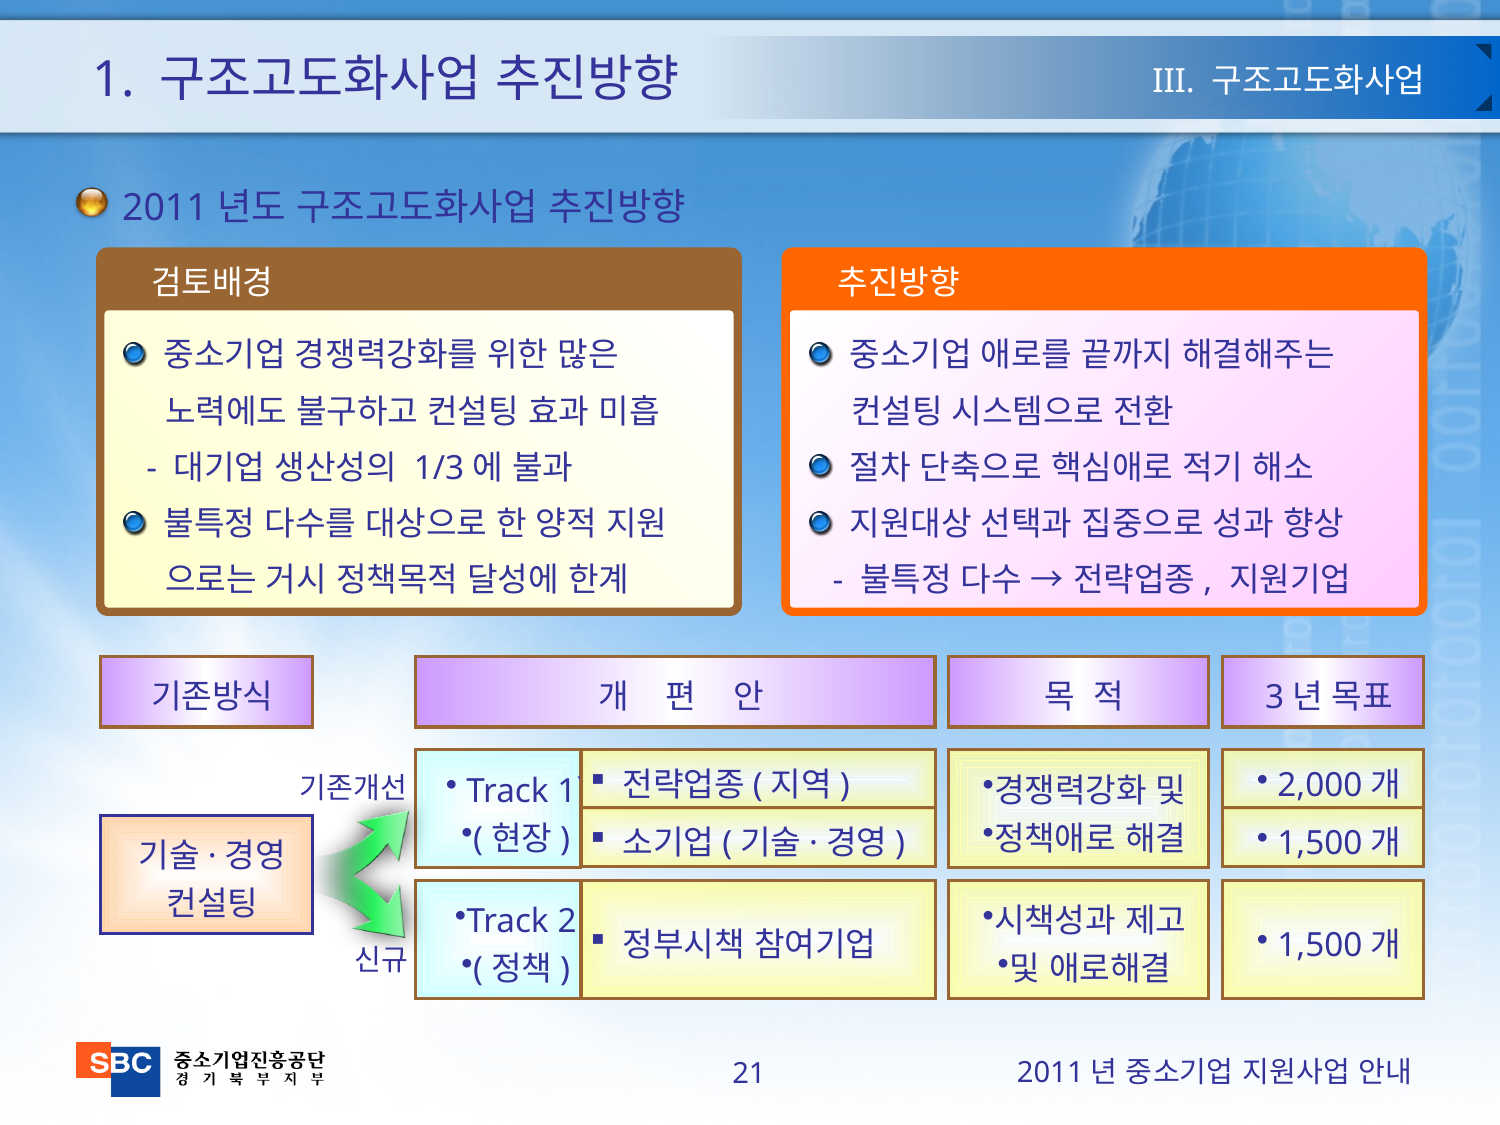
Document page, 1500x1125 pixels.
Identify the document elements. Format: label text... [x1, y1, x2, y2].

text_box III. 구조고도화사업 [1137, 51, 1441, 107]
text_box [99, 656, 1424, 999]
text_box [72, 170, 985, 237]
text_box 1. 구조고도화사업 추진방향 [78, 38, 695, 114]
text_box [785, 251, 1446, 612]
picture [0, 0, 1500, 1125]
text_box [100, 251, 760, 616]
